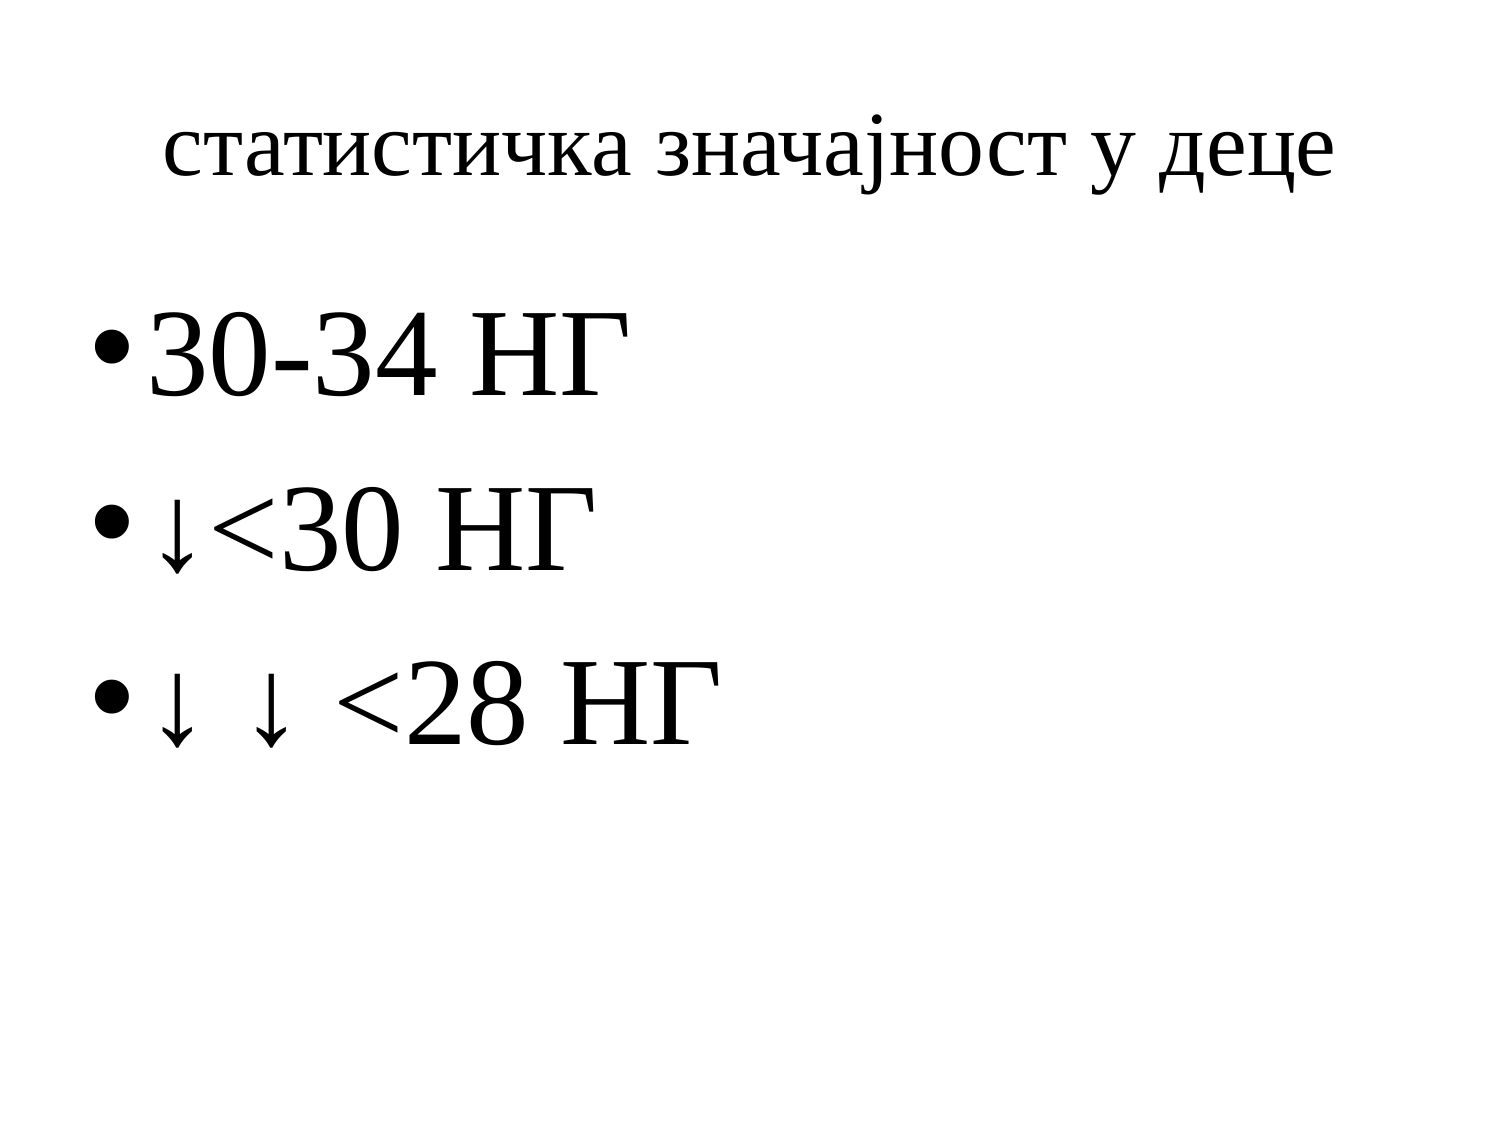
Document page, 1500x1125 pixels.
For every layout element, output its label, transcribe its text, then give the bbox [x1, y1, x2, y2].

title статистичка значајност у деце [75, 45, 1425, 233]
list 30-34 НГ ↓<30 НГ ↓ ↓ <28 НГ [75, 262, 1425, 1005]
